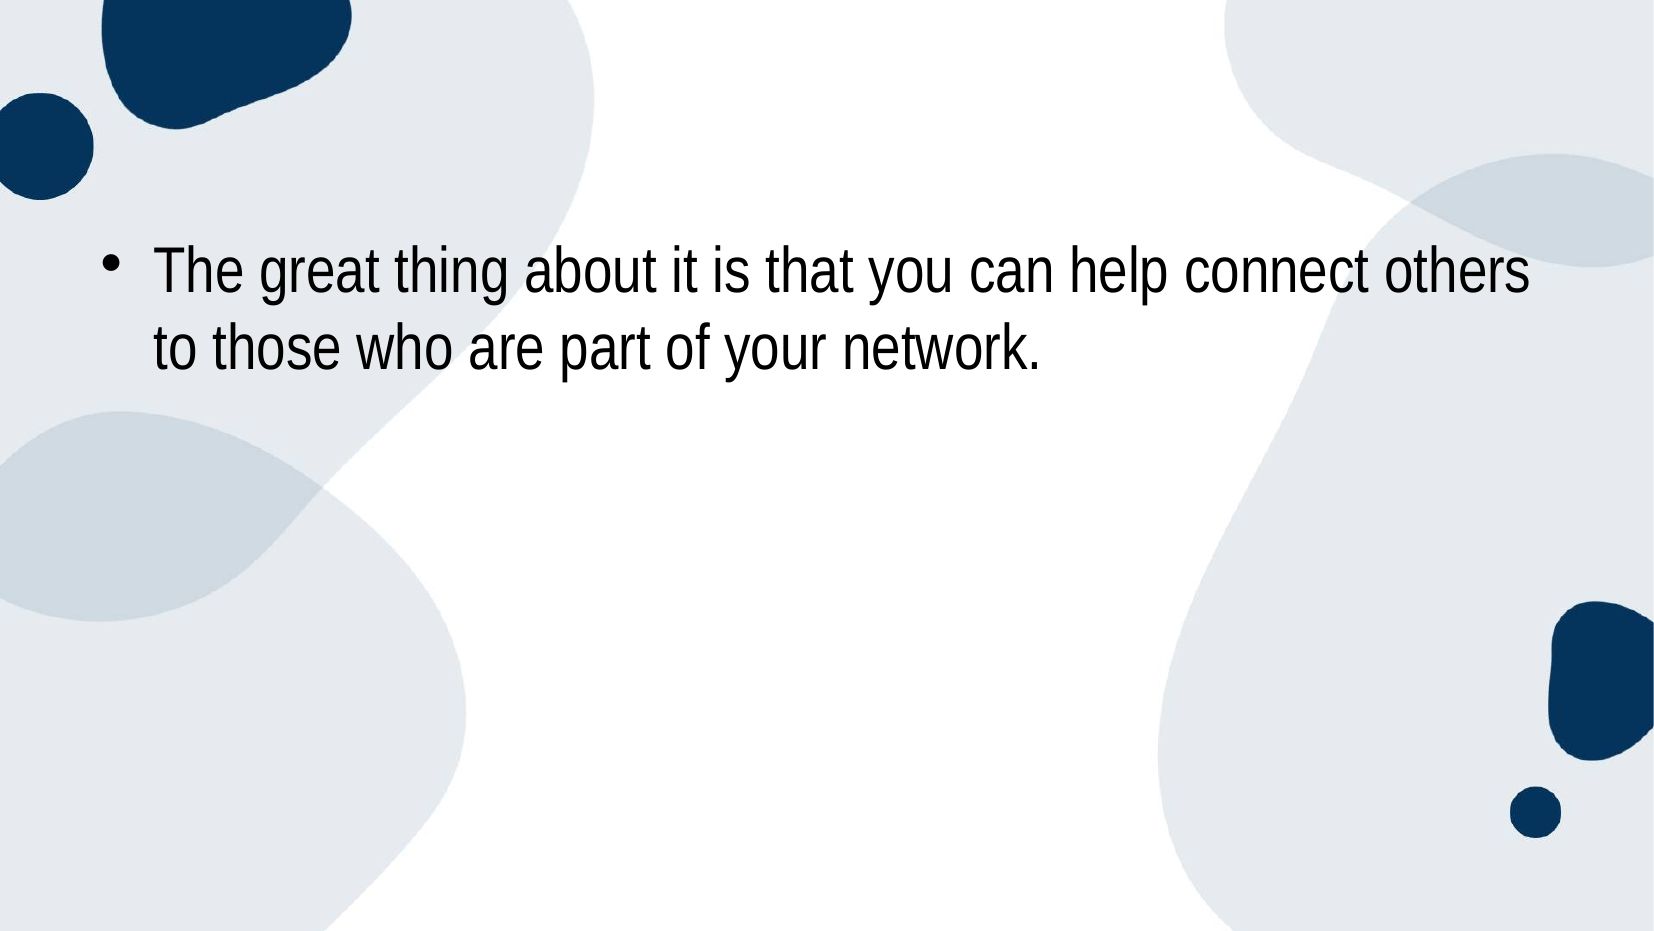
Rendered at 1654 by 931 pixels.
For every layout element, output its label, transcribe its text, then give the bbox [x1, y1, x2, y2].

list The great thing about it is that you can help connect others to those who are part of your network. [82, 227, 1571, 703]
picture [0, 0, 1654, 931]
